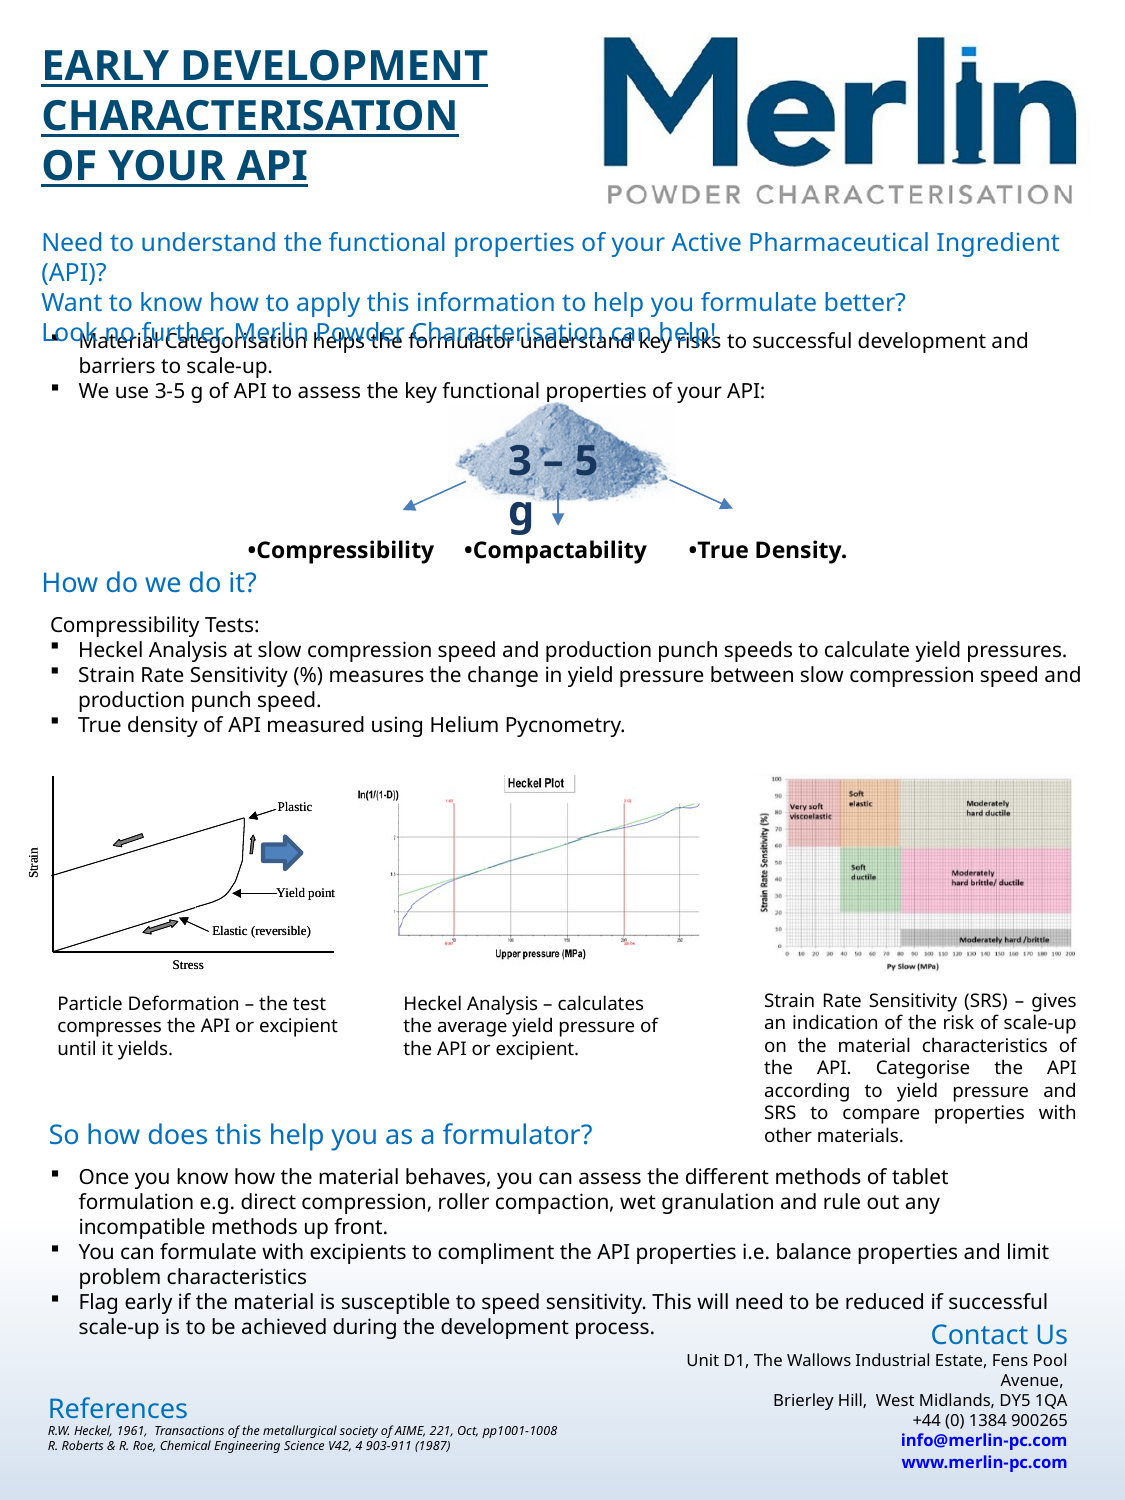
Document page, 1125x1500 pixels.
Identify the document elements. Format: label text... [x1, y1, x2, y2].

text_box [33, 1142, 1081, 1324]
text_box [26, 218, 1110, 502]
text_box References R.W. Heckel, 1961, Transactions of the metallurgical society of AIME, 221, Oct, pp1001-1008 R. Roberts & R. Roe, Chemical Engineering Science V42, 4 903-911 (1987) [33, 1383, 612, 1461]
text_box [26, 557, 1118, 746]
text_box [402, 479, 734, 526]
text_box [20, 774, 1092, 1133]
text_box EARLY DEVELOPMENT CHARACTERISATION OF YOUR API [26, 31, 528, 197]
text_box Contact Us Unit D1, The Wallows Industrial Estate, Fens Pool Avenue, Brierley Hill, West Midlands, DY5 1QA +44 (0) 1384 900265 info@merlin-pc.com www.merlin-pc.com [612, 1327, 1084, 1493]
text_box •Compressibility •Compactability •True Density. [33, 528, 1068, 556]
picture [588, 31, 1091, 221]
